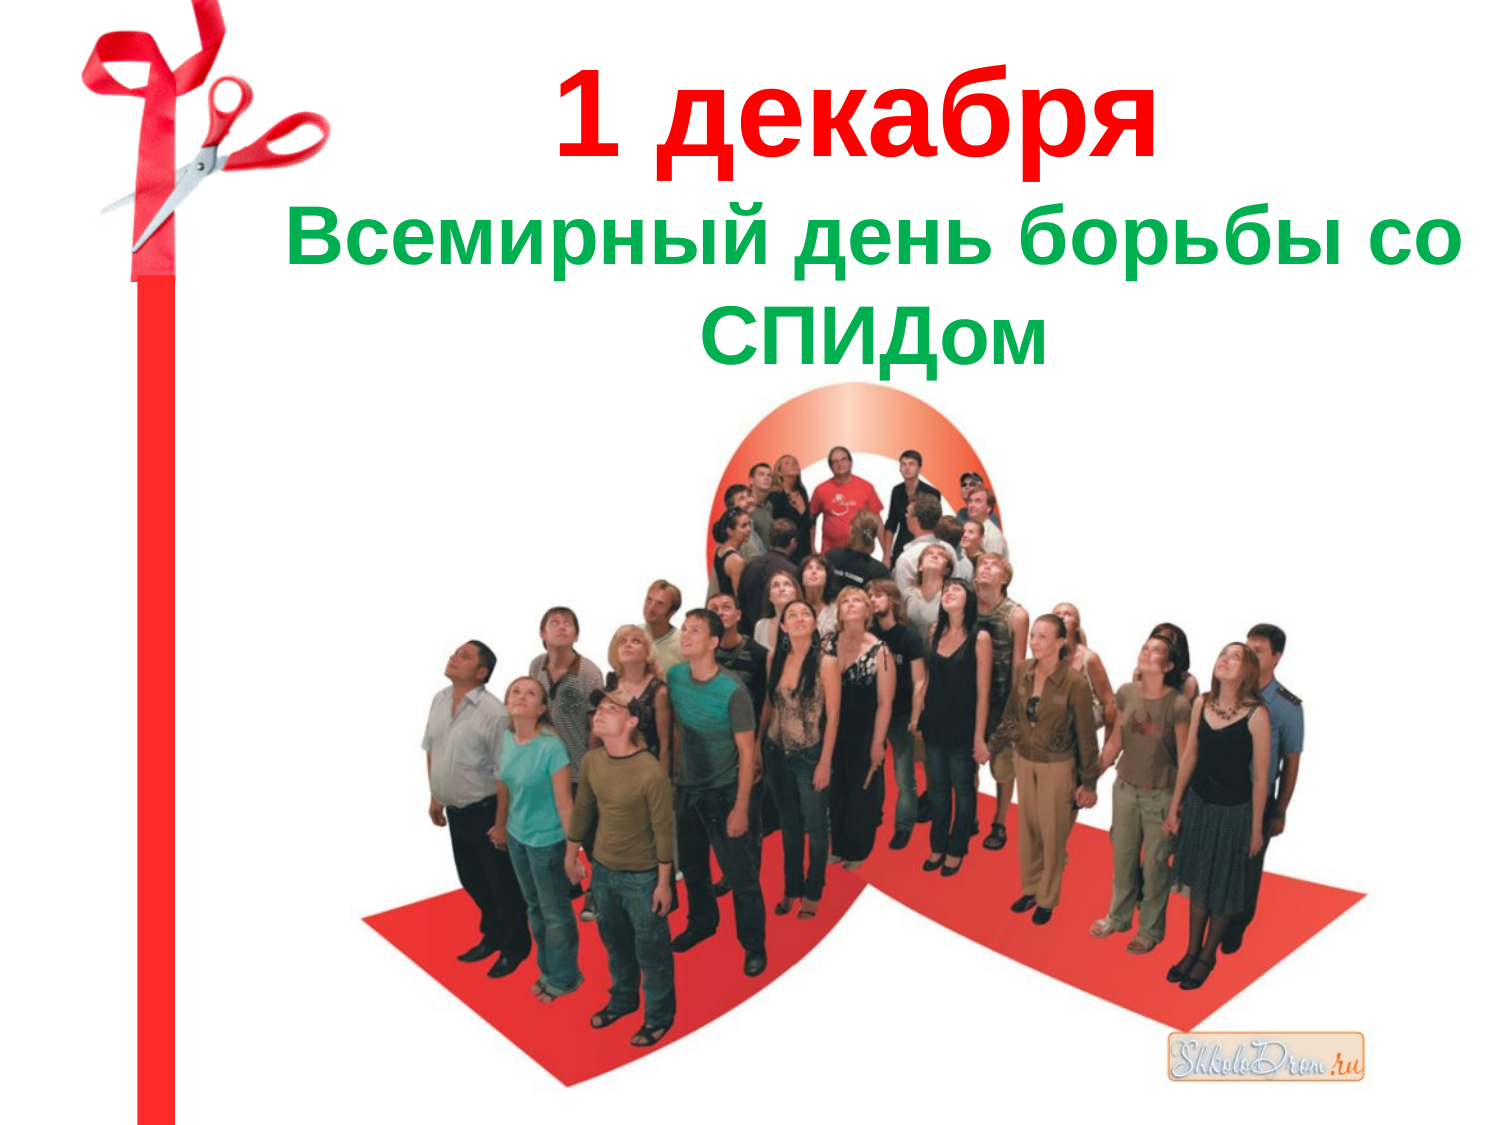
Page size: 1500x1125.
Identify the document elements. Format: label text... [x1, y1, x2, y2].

text_box [137, 291, 175, 1125]
title 1 декабря Всемирный день борьбы со СПИДом [199, 112, 1500, 301]
picture [0, 0, 376, 282]
picture [349, 374, 1376, 1093]
